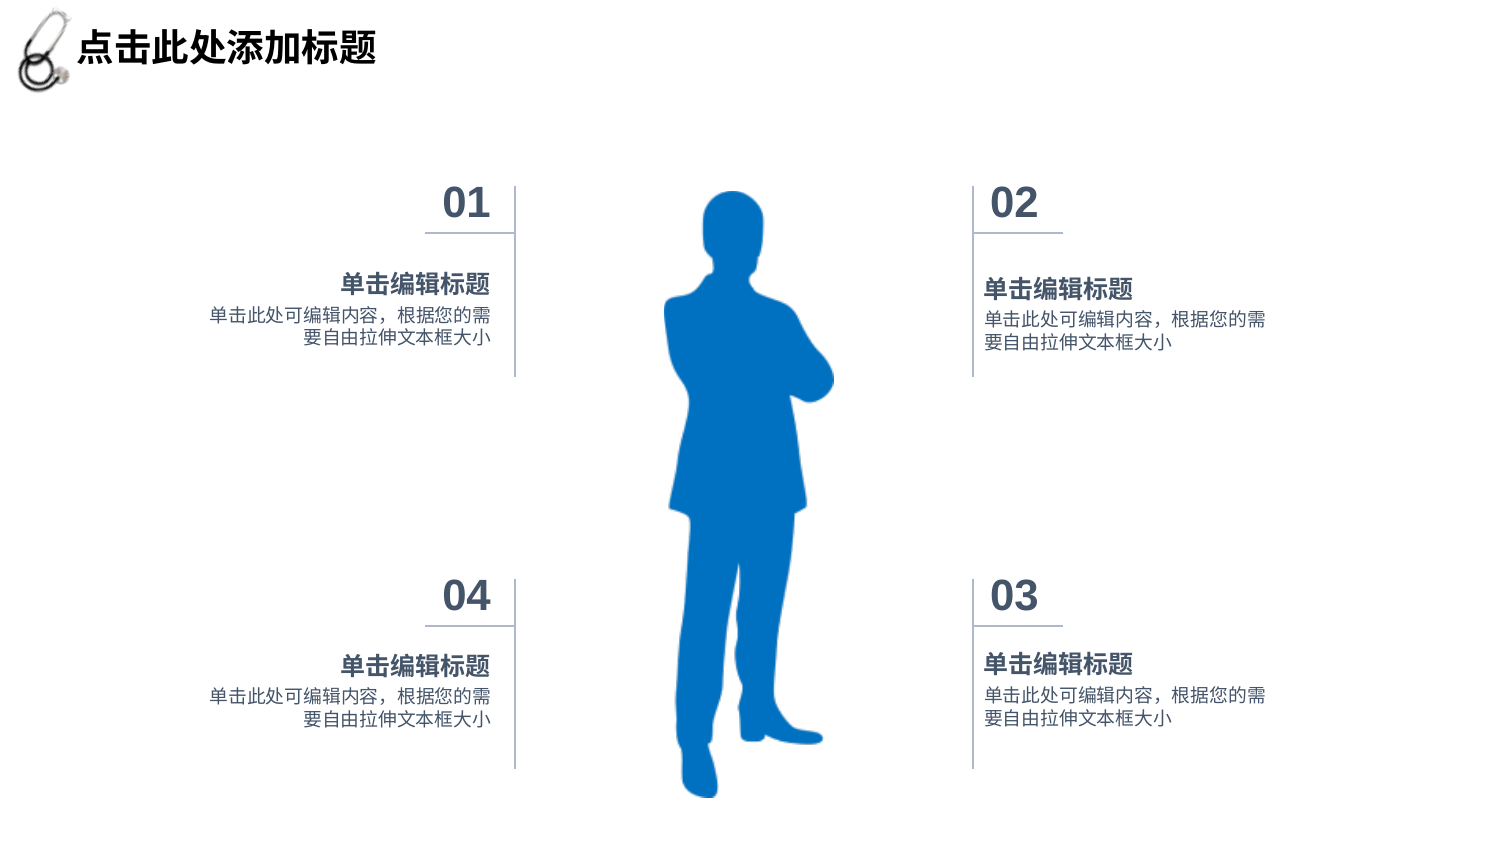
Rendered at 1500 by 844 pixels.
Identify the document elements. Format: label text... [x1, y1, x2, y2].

text_box 单击编辑标题 [983, 649, 1272, 680]
picture [664, 191, 834, 799]
text_box 02 [981, 174, 1048, 227]
text_box 单击此处可编辑内容，根据您的需要自由拉伸文本框大小 [203, 303, 491, 349]
text_box 点击此处添加标题 [87, 18, 393, 75]
picture [0, 0, 103, 109]
text_box 单击编辑标题 [203, 268, 491, 299]
text_box 03 [981, 566, 1048, 620]
text_box 单击此处可编辑内容，根据您的需要自由拉伸文本框大小 [984, 684, 1272, 730]
text_box 单击此处可编辑内容，根据您的需要自由拉伸文本框大小 [203, 685, 491, 731]
text_box 04 [433, 566, 500, 620]
text_box 单击编辑标题 [983, 273, 1272, 304]
text_box 单击此处可编辑内容，根据您的需要自由拉伸文本框大小 [984, 308, 1272, 354]
text_box 01 [430, 174, 503, 227]
text_box 单击编辑标题 [203, 650, 491, 681]
